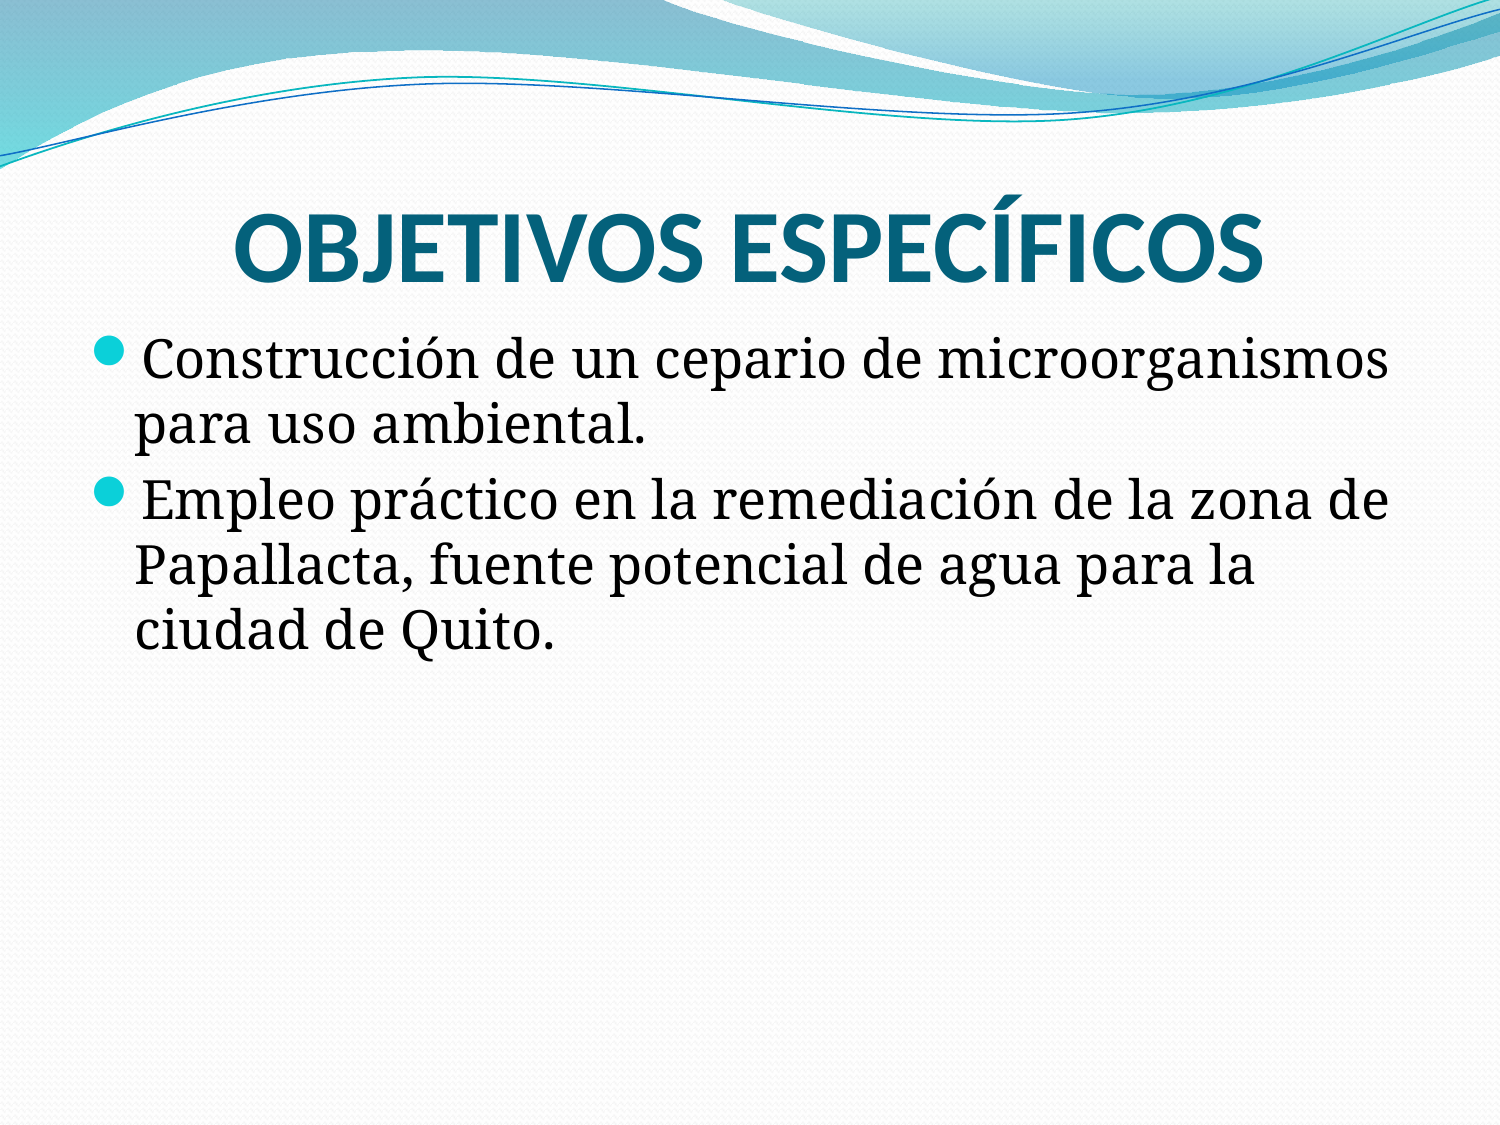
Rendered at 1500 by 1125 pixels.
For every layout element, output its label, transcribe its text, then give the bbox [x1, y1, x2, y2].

list Construcción de un cepario de microorganismos para uso ambiental. Empleo práctico en la remediación de la zona de Papallacta, fuente potencial de agua para la ciudad de Quito. [75, 317, 1425, 1038]
title OBJETIVOS ESPECÍFICOS [75, 115, 1425, 303]
